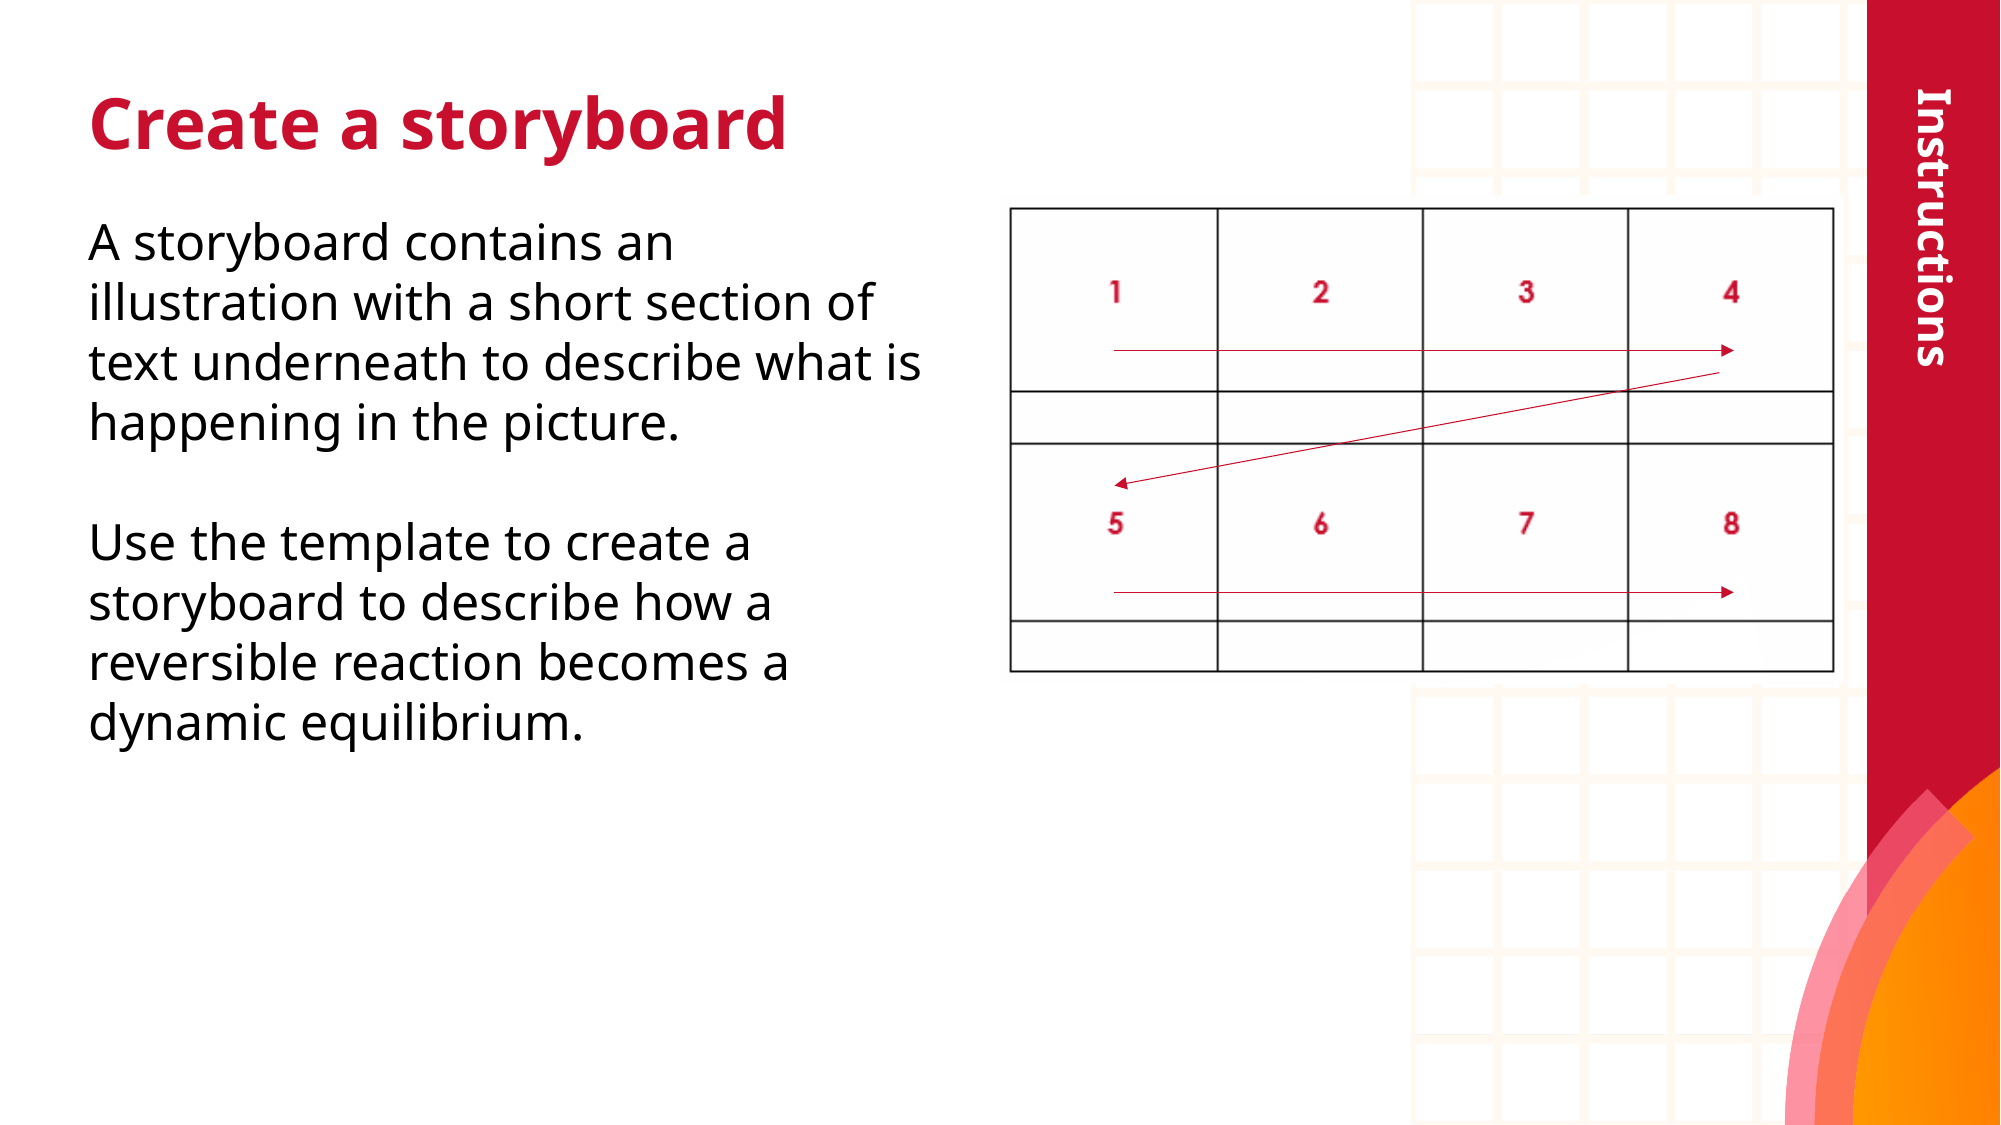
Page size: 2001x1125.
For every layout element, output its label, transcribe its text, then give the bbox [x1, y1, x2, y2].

picture [1411, 0, 2000, 1125]
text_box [999, 195, 1844, 684]
text_box Instructions [1867, 88, 2000, 765]
list A storyboard contains an illustration with a short section of text underneath to describe what is happening in the picture. Use the template to create a storyboard to describe how a reversible reaction becomes a dynamic equilibrium. [88, 210, 933, 1038]
title Create a storyboard [88, 88, 1743, 161]
